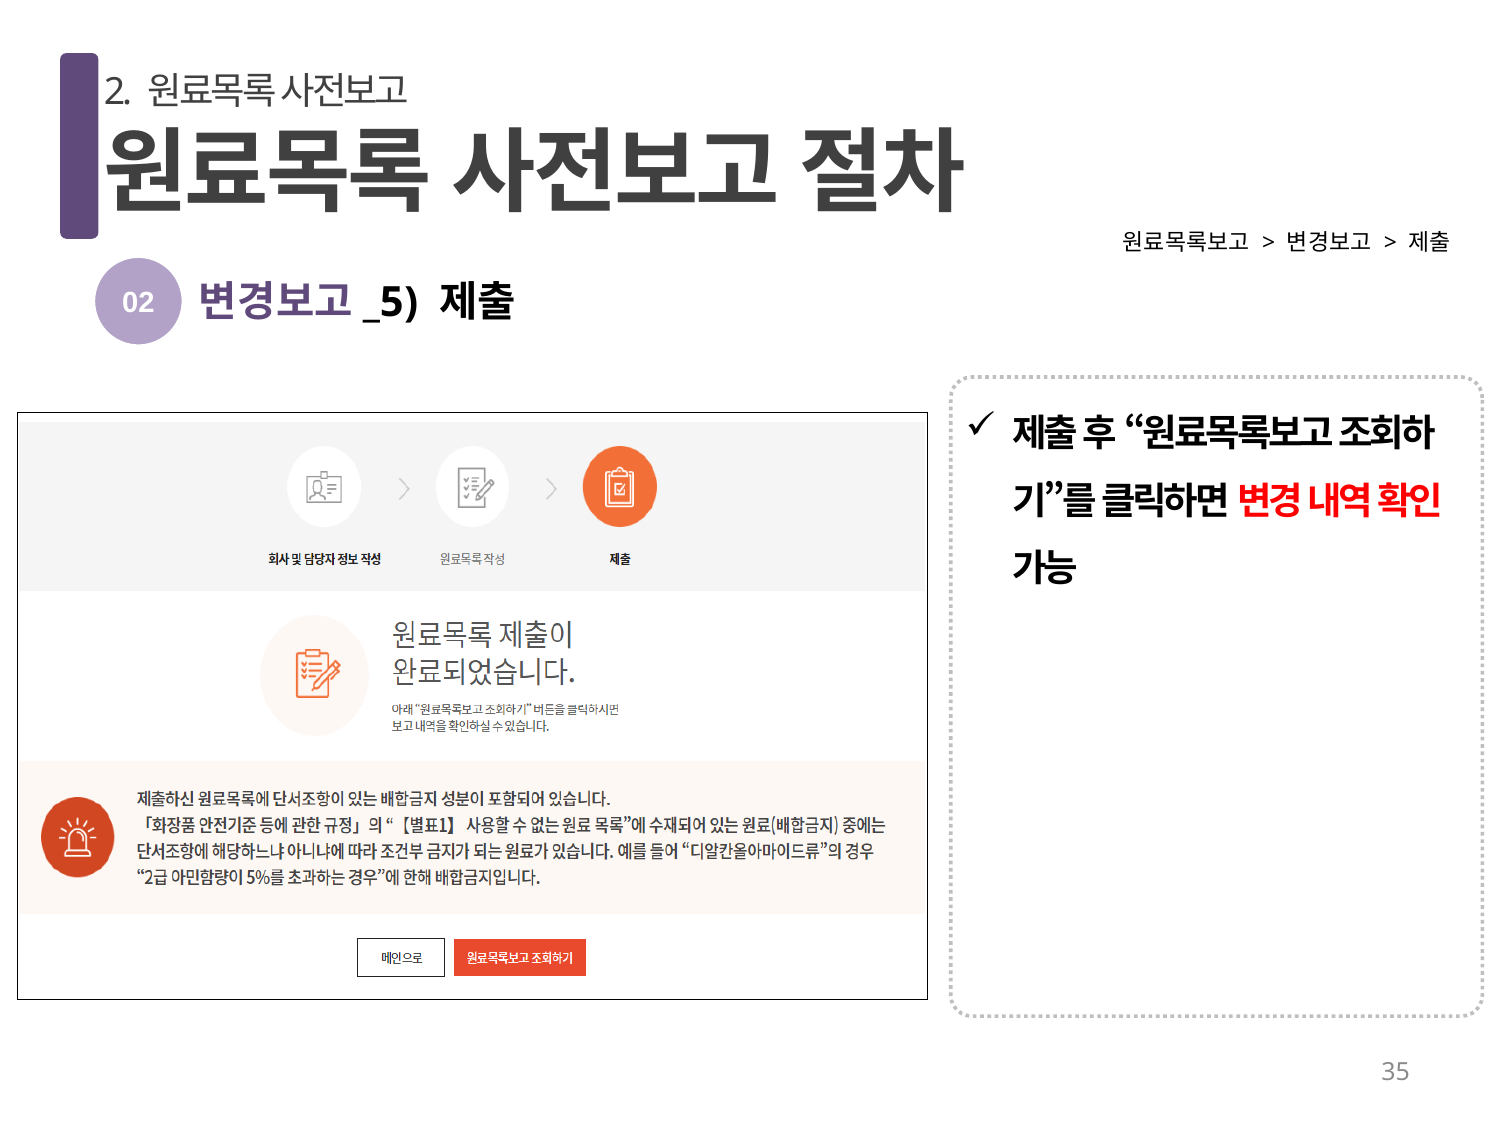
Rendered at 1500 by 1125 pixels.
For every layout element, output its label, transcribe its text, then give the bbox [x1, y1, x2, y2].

text_box 변경보고_5) 제출 [184, 267, 1270, 339]
text_box 원료목록보고 > 변경보고 > 제출 [1107, 219, 1466, 263]
text_box 제출 후 “원료목록보고 조회하기”를 클릭하면 변경 내역 확인 가능 [950, 379, 1483, 597]
text_box [58, 50, 101, 241]
slide_number 35 [1074, 1042, 1425, 1103]
text_box [950, 597, 1483, 1017]
picture [17, 412, 928, 1000]
text_box 02 [90, 253, 184, 350]
text_box 2. 원료목록 사전보고 원료목록 사전보고 절차 [89, 60, 981, 230]
